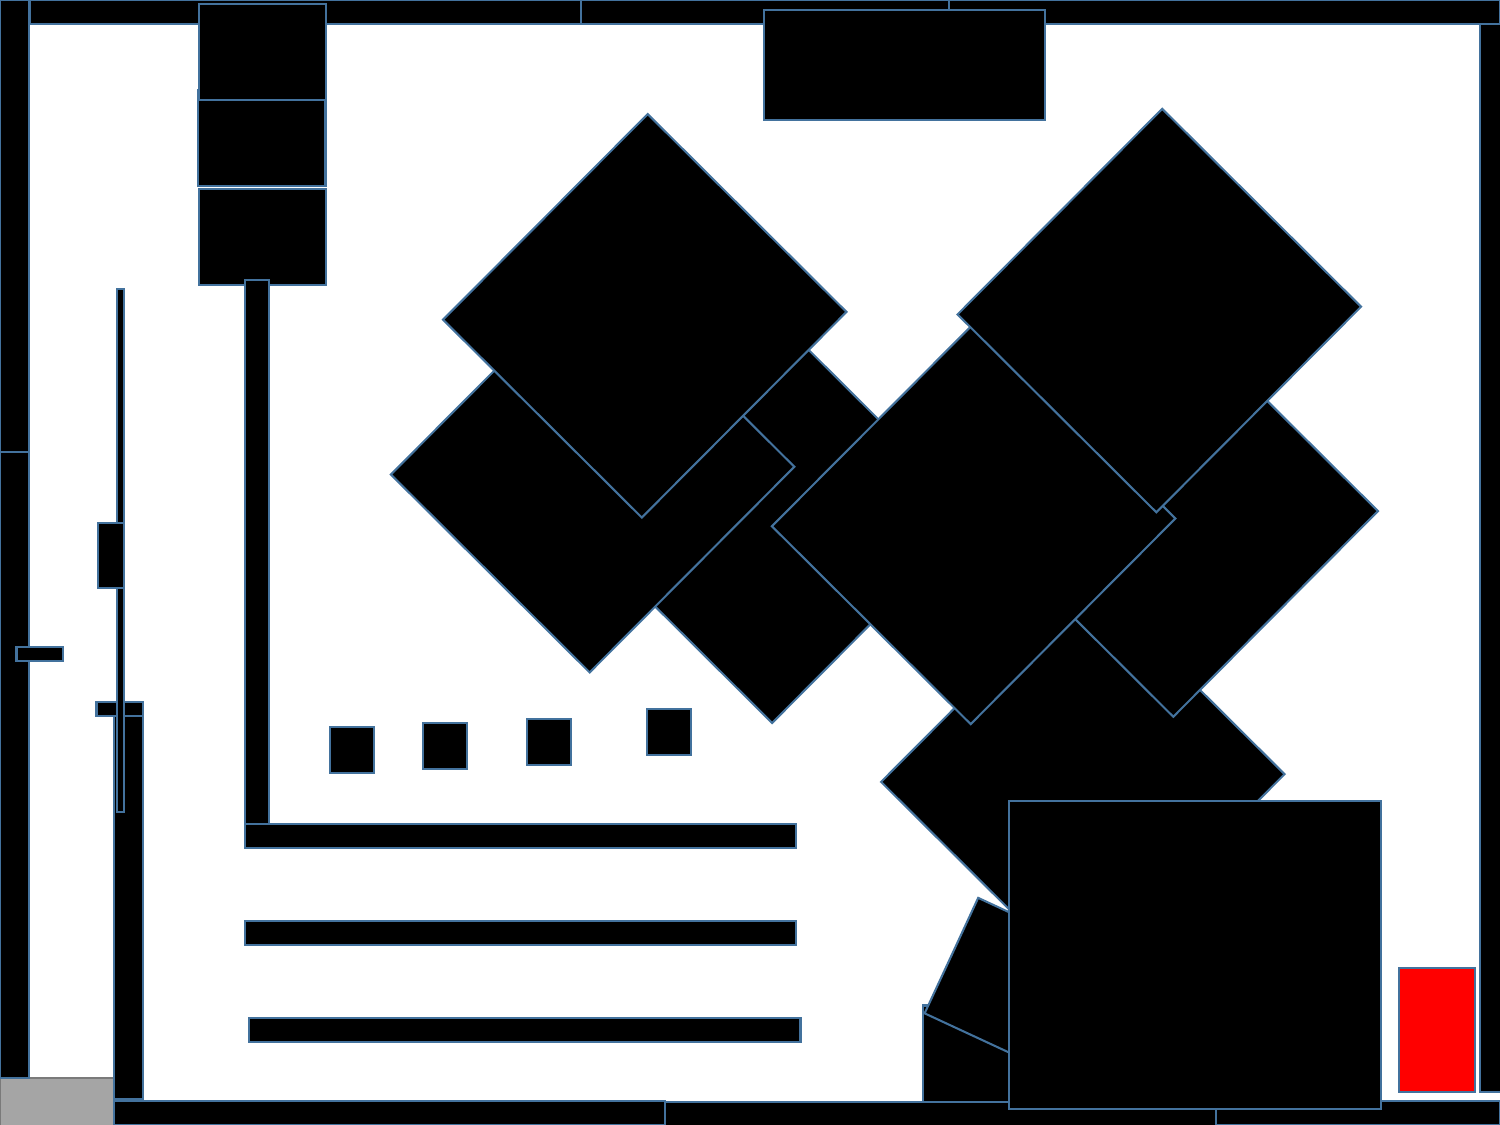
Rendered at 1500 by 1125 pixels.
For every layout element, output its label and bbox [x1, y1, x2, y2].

text_box [956, 107, 1363, 514]
text_box [15, 646, 64, 662]
text_box [197, 89, 327, 187]
text_box [656, 350, 878, 725]
text_box [125, 701, 144, 717]
text_box [95, 701, 116, 717]
text_box [441, 112, 848, 520]
text_box [329, 726, 375, 774]
text_box [0, 451, 30, 1079]
text_box [0, 0, 30, 451]
text_box [1075, 401, 1380, 719]
text_box [923, 896, 1008, 1054]
text_box [526, 718, 572, 766]
text_box [1398, 967, 1476, 1093]
text_box [113, 1100, 666, 1125]
text_box [1008, 800, 1382, 1110]
text_box [116, 589, 125, 813]
text_box [763, 9, 1046, 121]
text_box [198, 188, 327, 286]
text_box [664, 1101, 1217, 1125]
text_box [770, 327, 1177, 726]
text_box [198, 3, 327, 101]
text_box [0, 1077, 113, 1125]
text_box [922, 1004, 1008, 1103]
text_box [879, 622, 1287, 910]
text_box [1479, 25, 1500, 1093]
text_box [113, 717, 144, 1100]
text_box [116, 288, 125, 522]
text_box [580, 0, 948, 25]
text_box [422, 722, 468, 770]
text_box [948, 0, 1500, 25]
text_box [28, 0, 580, 25]
text_box [244, 279, 270, 823]
text_box [1217, 1100, 1500, 1125]
text_box [646, 708, 692, 756]
text_box [97, 522, 125, 589]
text_box [244, 823, 797, 849]
text_box [248, 1017, 802, 1043]
text_box [389, 371, 796, 674]
text_box [244, 920, 797, 946]
